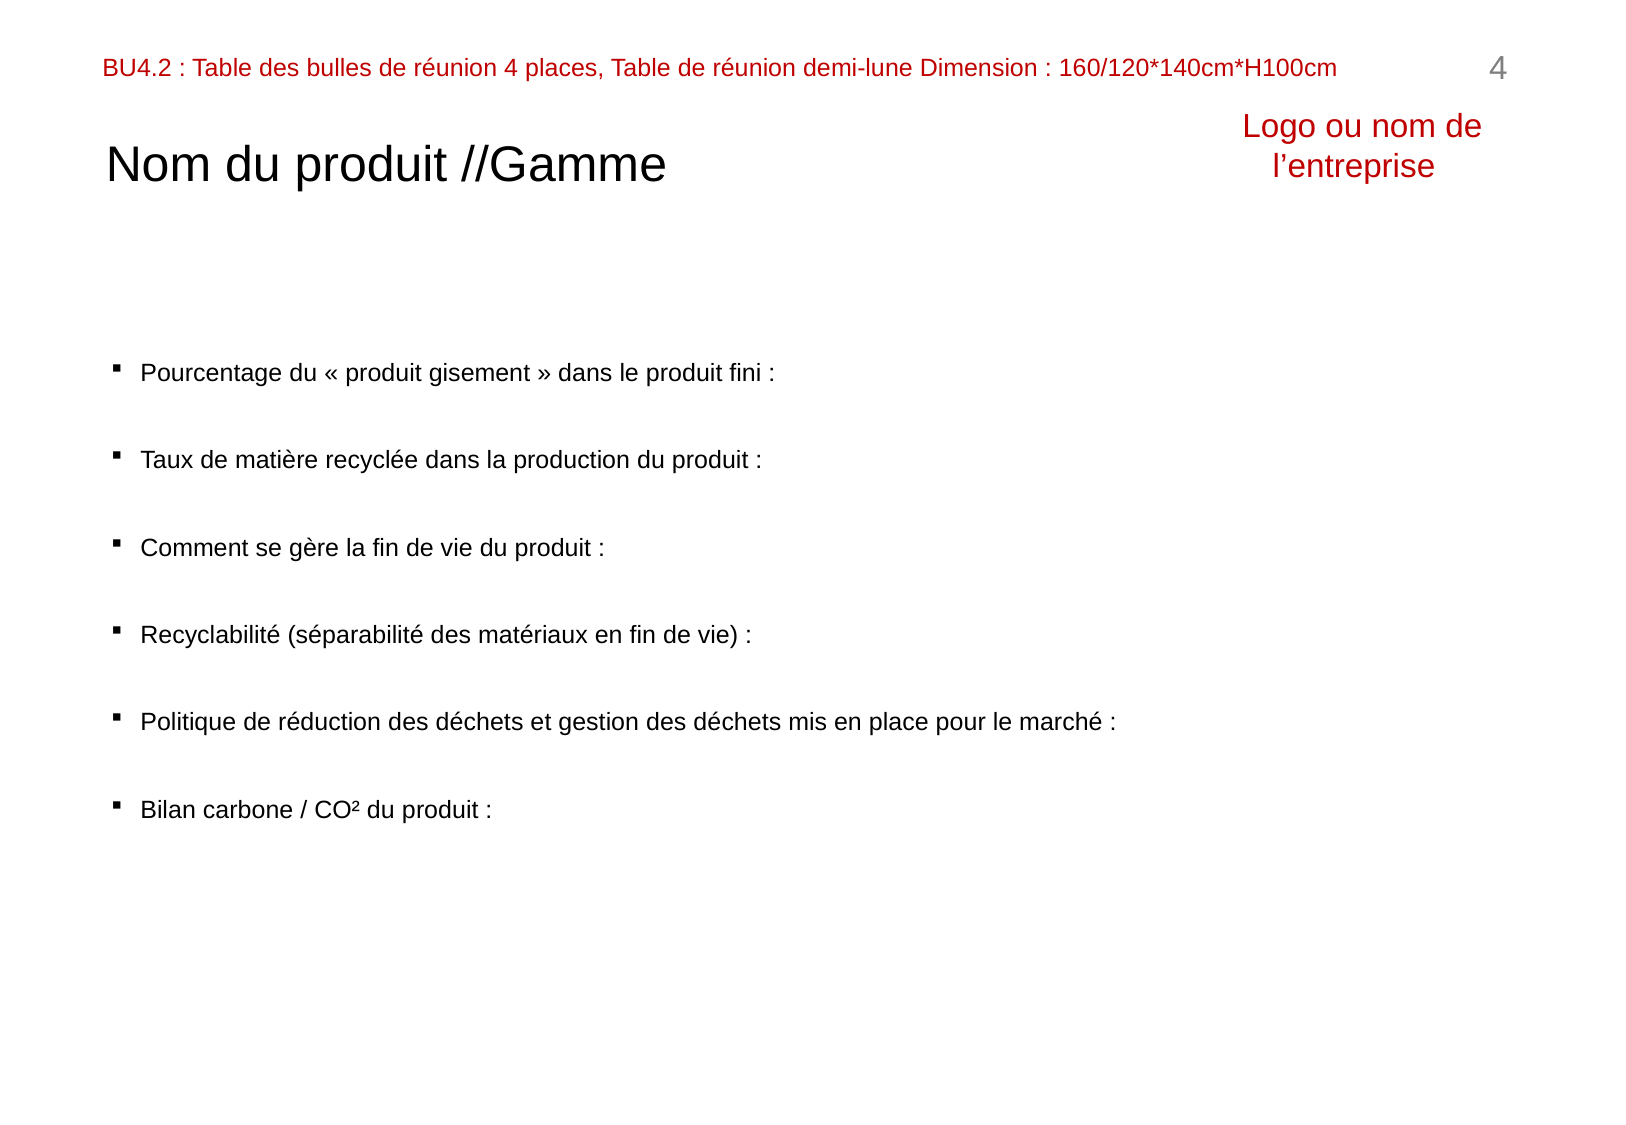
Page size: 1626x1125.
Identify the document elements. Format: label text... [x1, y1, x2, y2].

slide_number 4 [1426, 19, 1523, 91]
text_box Pourcentage du « produit gisement » dans le produit fini : Taux de matière recyclée dans la production du produit : Comment se gère la fin de vie du produit : Recyclabilité (séparabilité des matériaux en fin de vie) : Politique de réduction des déchets et gestion des déchets mis en place pour le marché : Bilan carbone / CO² du produit : [81, 304, 1333, 1067]
text_box Logo ou nom de l’entreprise [1141, 91, 1567, 197]
title BU4.2 : Table des bulles de réunion 4 places, Table de réunion demi-lune Dimension : 160/120*140cm*H100cm [102, 19, 1426, 109]
list Nom du produit //Gamme [91, 109, 1523, 215]
